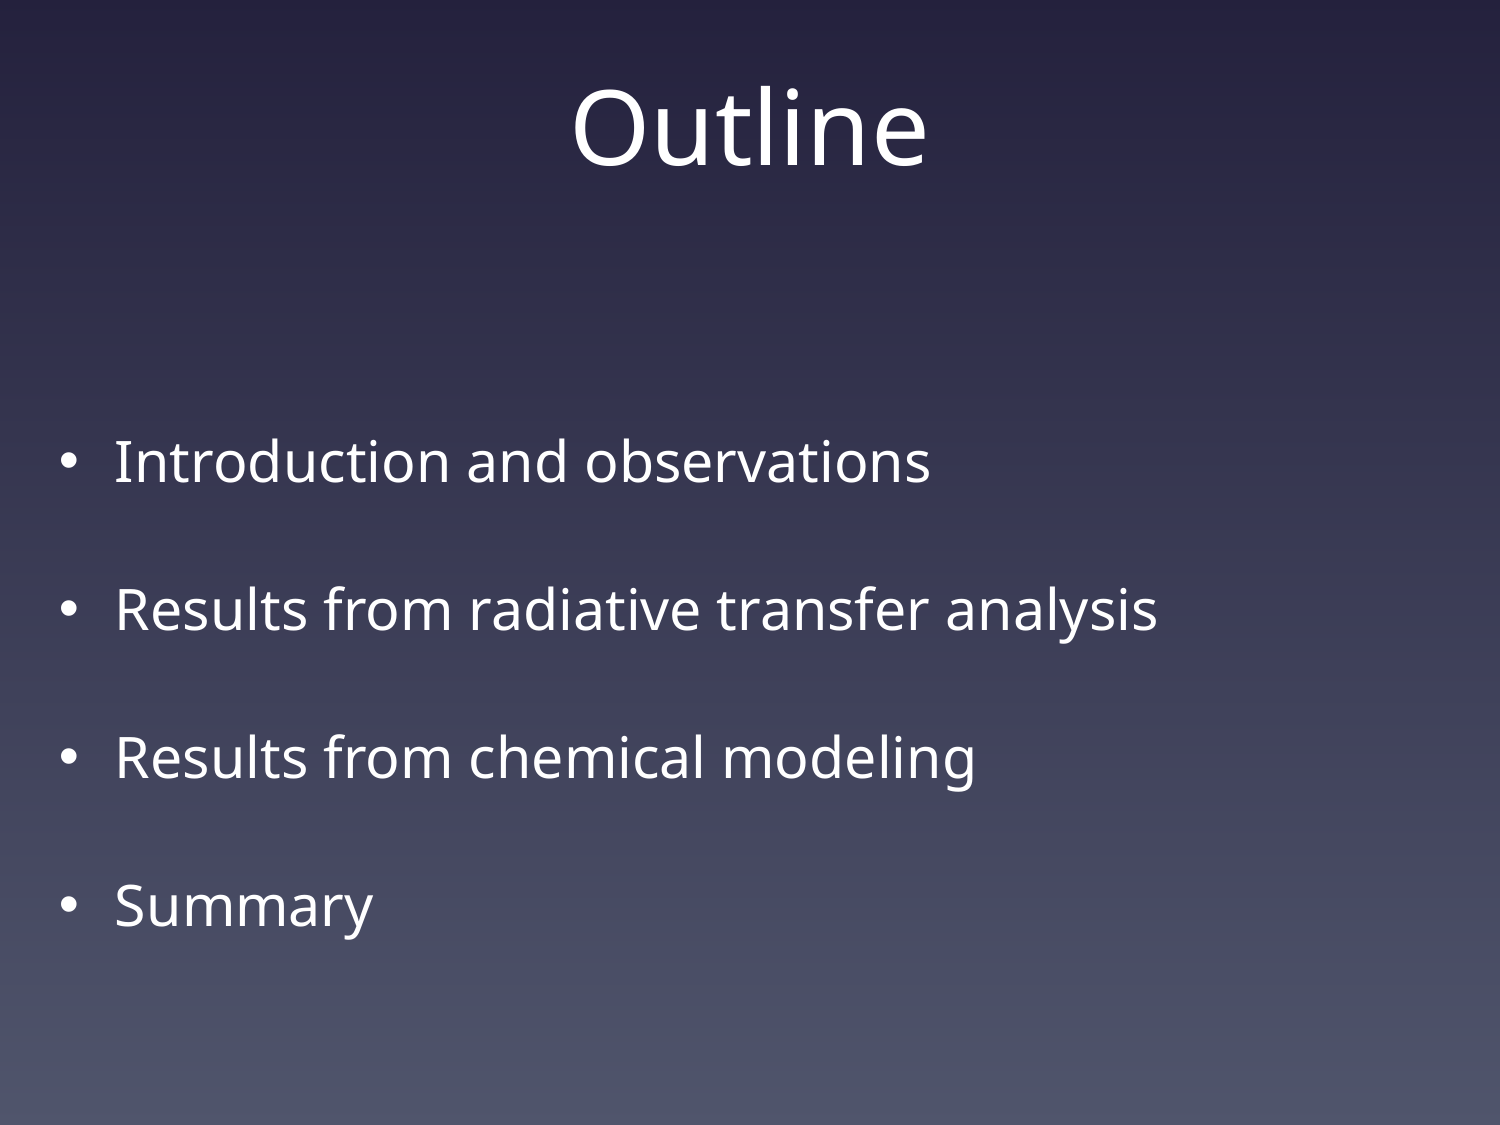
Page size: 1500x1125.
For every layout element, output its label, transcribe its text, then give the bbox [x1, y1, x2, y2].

title Outline [75, 54, 1425, 242]
list Introduction and observations Results from radiative transfer analysis Results from chemical modeling Summary [43, 272, 1453, 1057]
